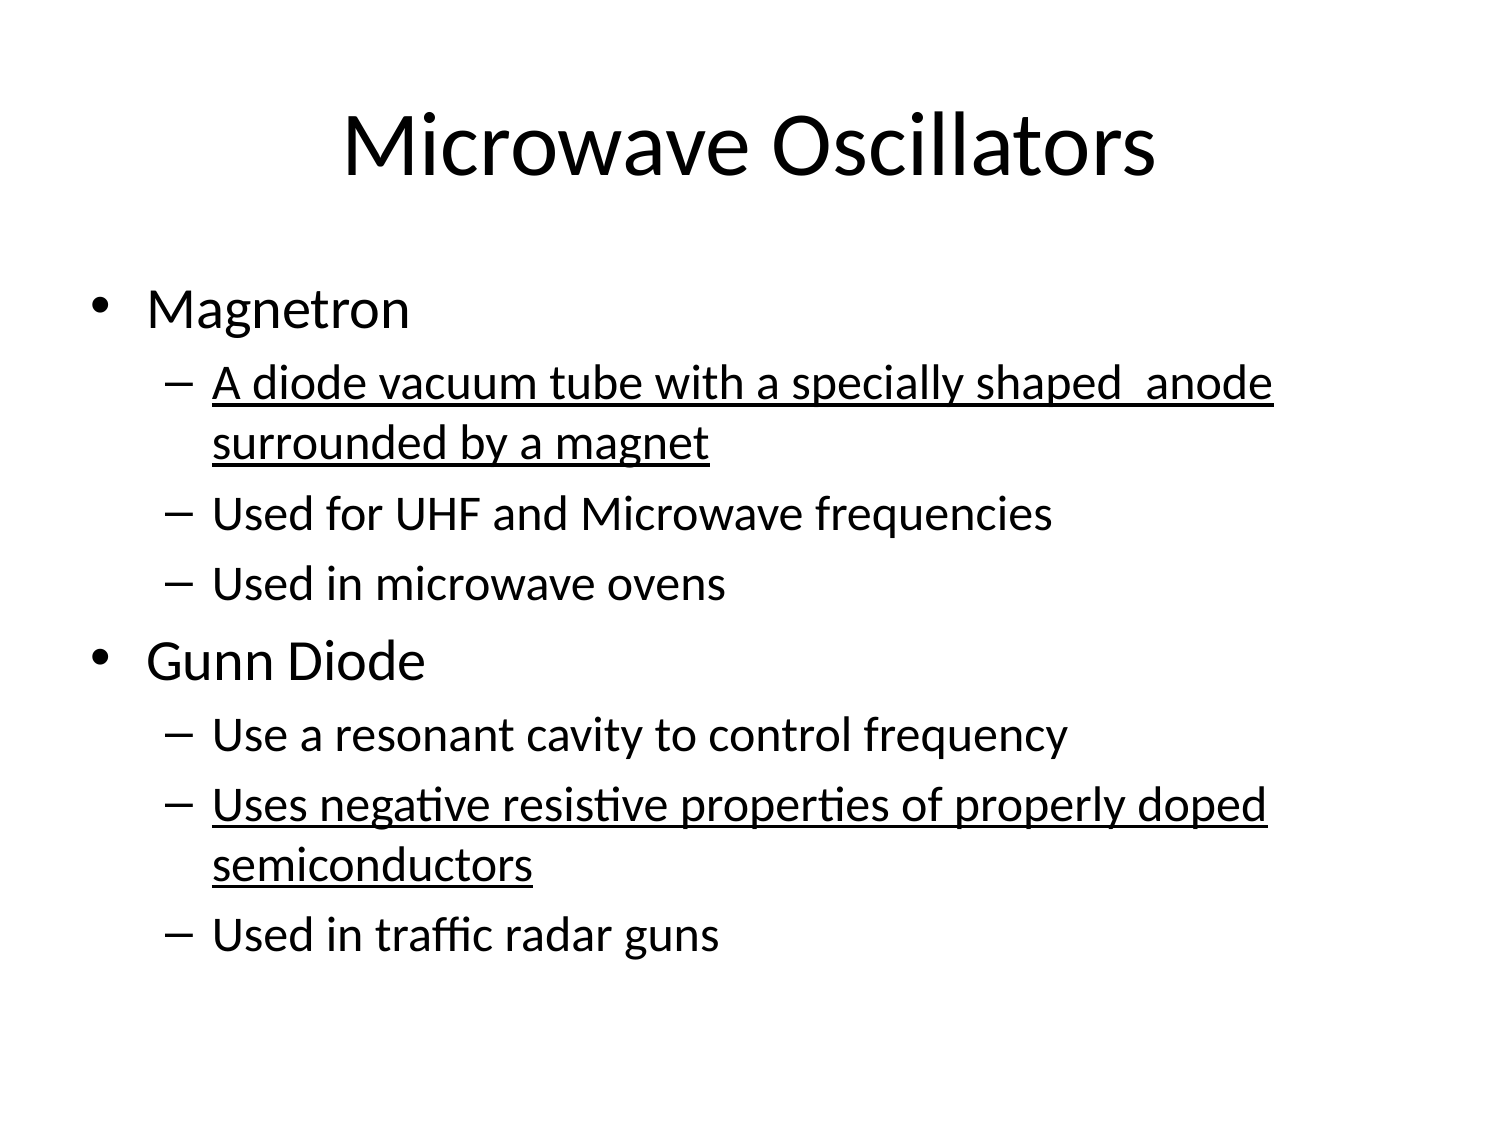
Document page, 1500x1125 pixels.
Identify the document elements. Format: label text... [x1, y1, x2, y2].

list Magnetron A diode vacuum tube with a specially shaped anode surrounded by a magnet Used for UHF and Microwave frequencies Used in microwave ovens Gunn Diode Use a resonant cavity to control frequency Uses negative resistive properties of properly doped semiconductors Used in traffic radar guns [75, 262, 1425, 1005]
title Microwave Oscillators [75, 45, 1425, 233]
